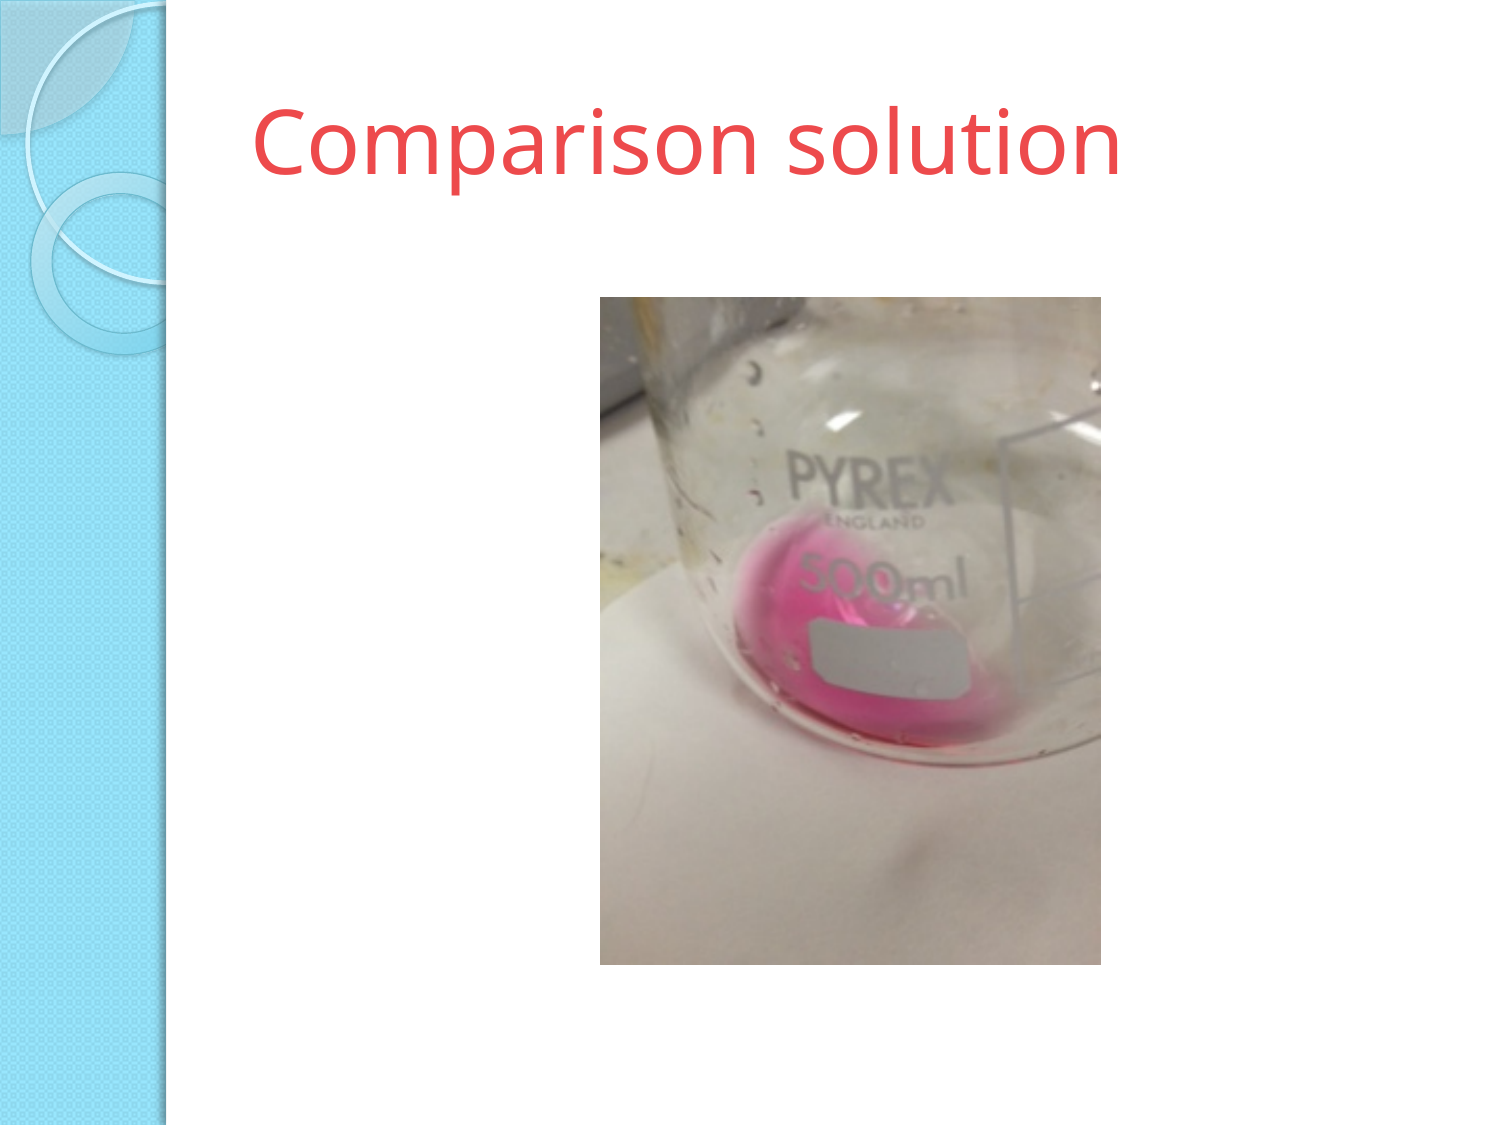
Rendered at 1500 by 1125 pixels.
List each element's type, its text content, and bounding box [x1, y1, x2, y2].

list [600, 297, 1101, 965]
title Comparison solution [235, 45, 1466, 233]
